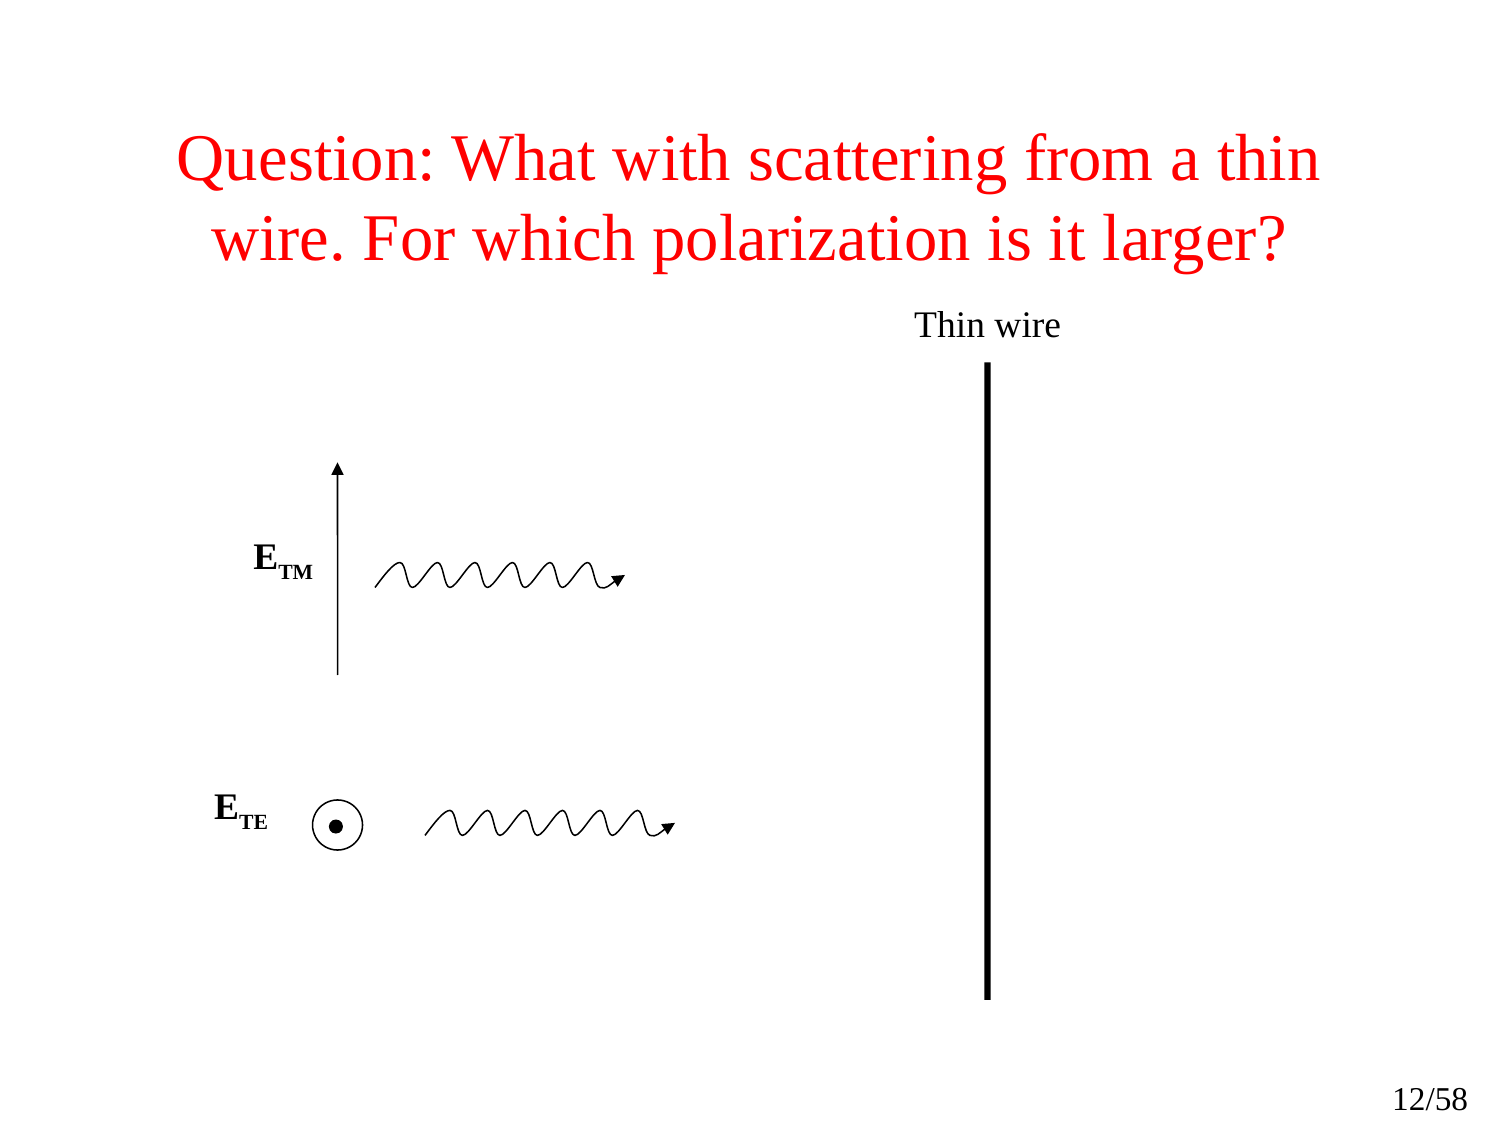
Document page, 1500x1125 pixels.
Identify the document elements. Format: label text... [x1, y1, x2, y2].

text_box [224, 462, 626, 676]
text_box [187, 774, 676, 851]
text_box Thin wire [899, 292, 1077, 353]
title Question: What with scattering from a thin wire. For which polarization is it larger? [112, 99, 1388, 288]
